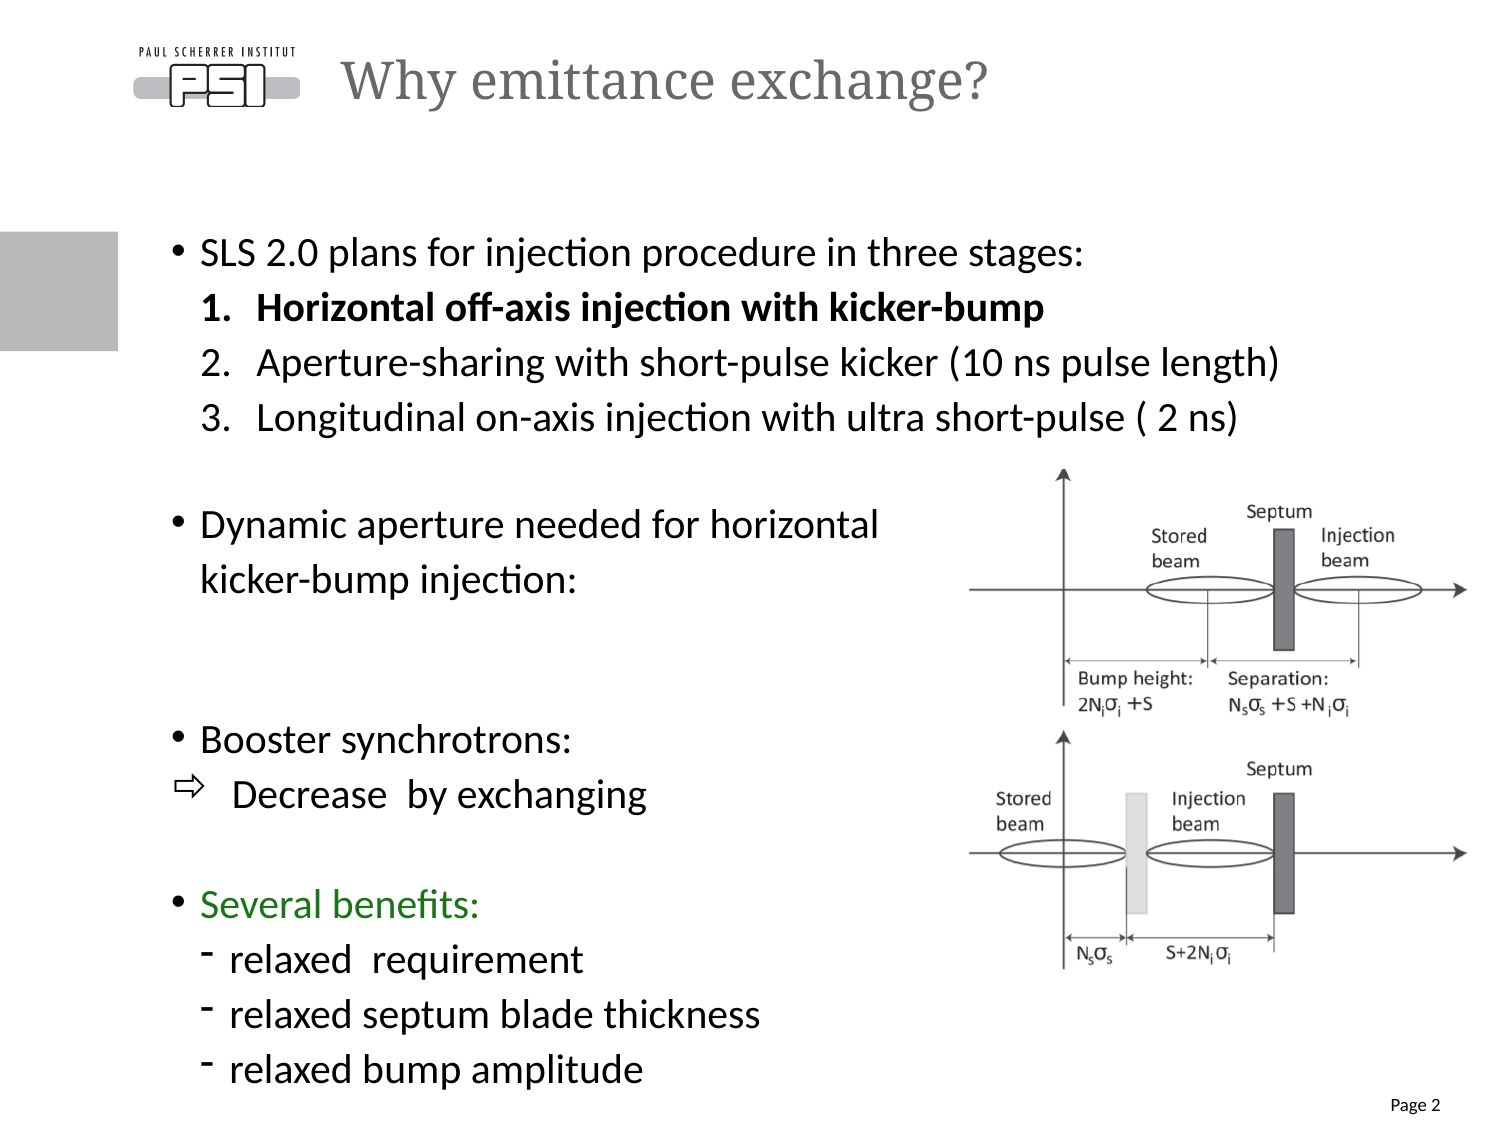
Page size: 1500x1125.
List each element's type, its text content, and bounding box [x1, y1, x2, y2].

title Why emittance exchange? [340, 47, 1442, 132]
picture [937, 469, 1482, 986]
slide_number Page 2 [1346, 1092, 1441, 1125]
